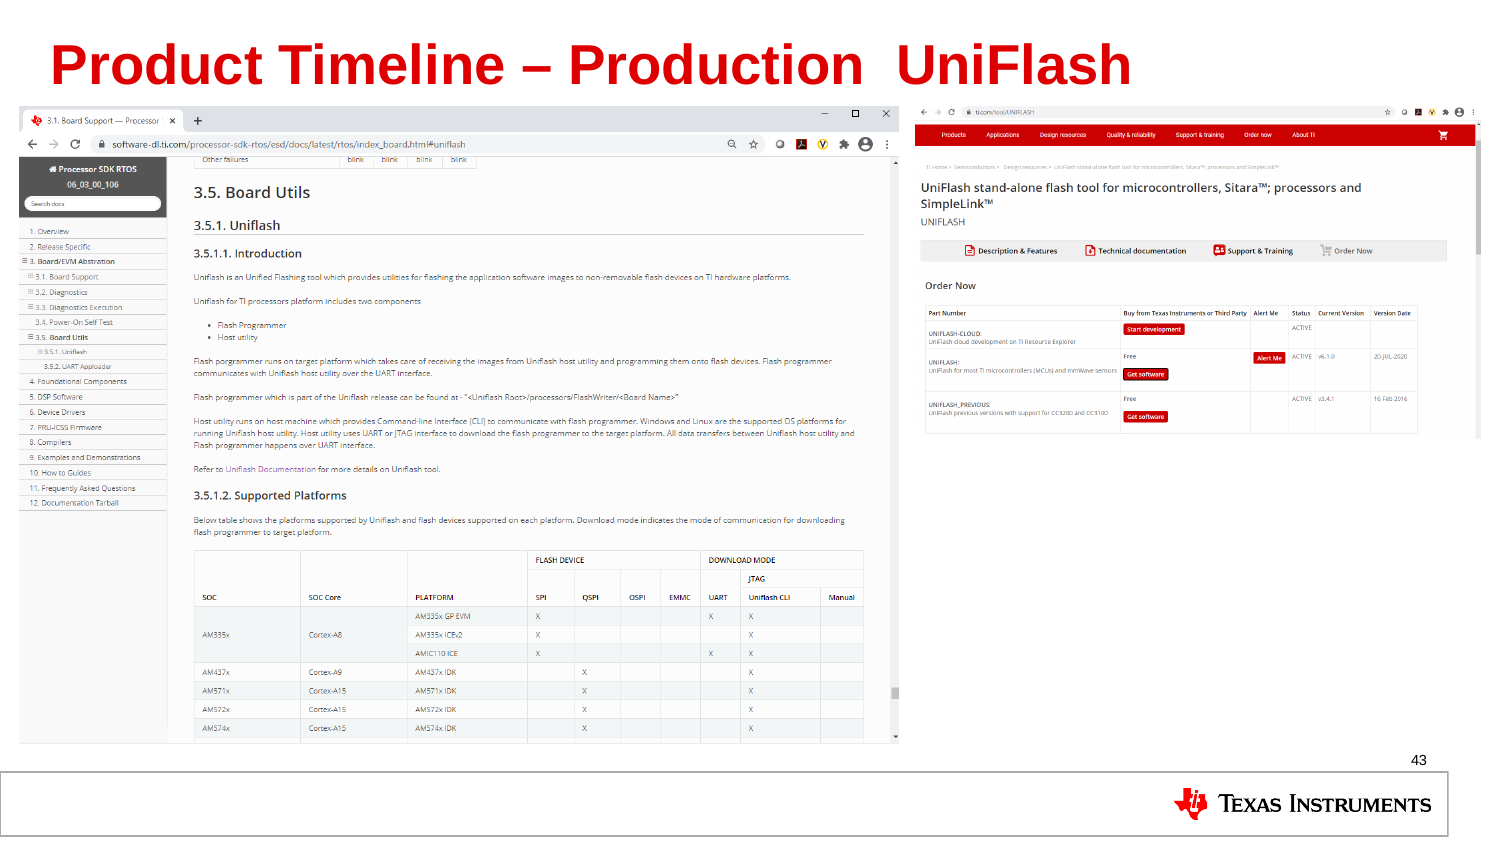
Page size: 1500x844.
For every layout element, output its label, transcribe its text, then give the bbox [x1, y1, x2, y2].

slide_number 43 [1089, 744, 1440, 770]
picture [1174, 788, 1431, 820]
picture [18, 106, 899, 744]
picture [915, 106, 1481, 439]
title Product Timeline – Production UniFlash [37, 17, 1426, 119]
